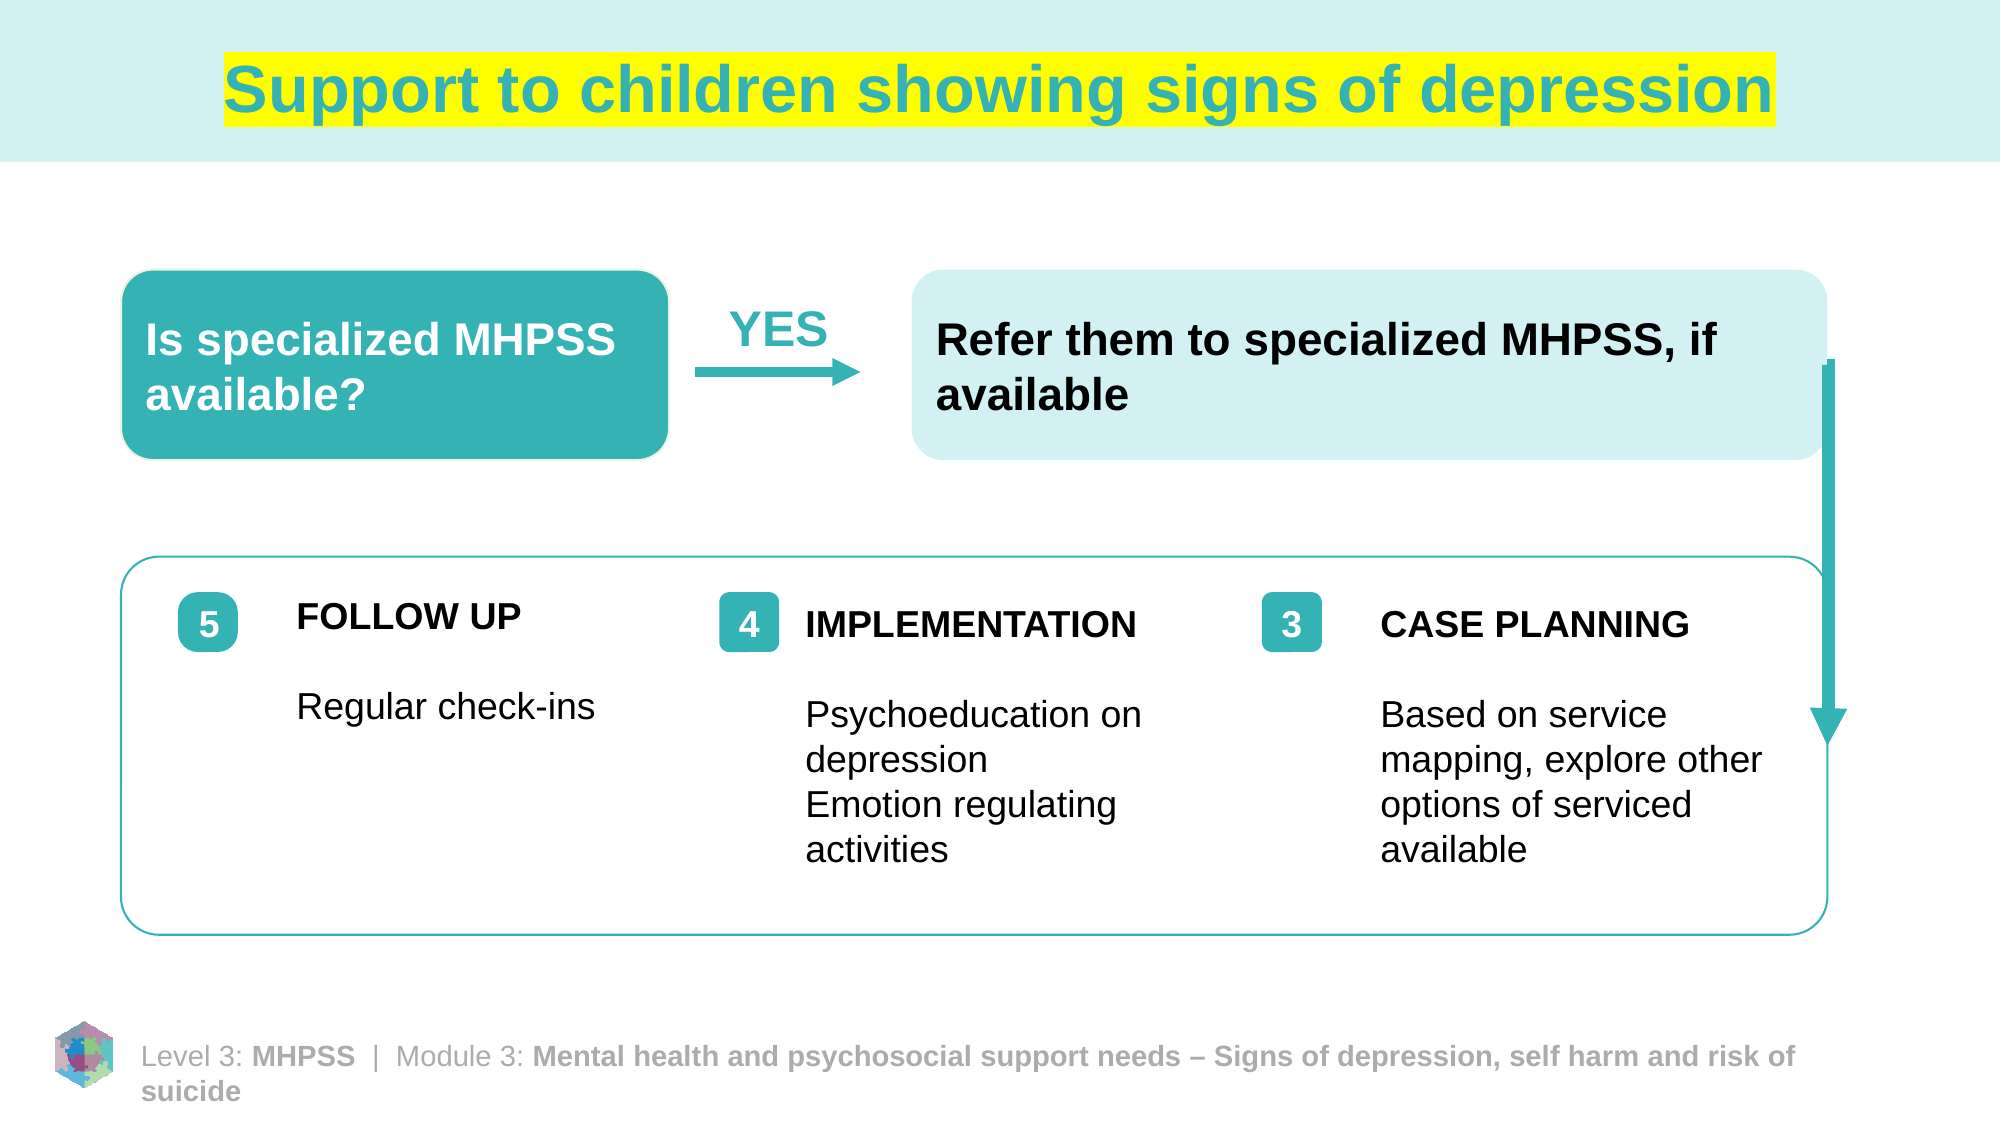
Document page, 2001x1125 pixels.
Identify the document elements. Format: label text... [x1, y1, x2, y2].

text_box Is specialized MHPSS available? [121, 269, 670, 461]
picture [55, 1021, 113, 1088]
text_box [120, 556, 1828, 935]
text_box YES [713, 289, 912, 364]
text_box 5 [177, 592, 238, 653]
title Support to children showing signs of depression [137, 19, 1863, 163]
text_box 4 [719, 592, 780, 653]
text_box 3 [1261, 592, 1322, 653]
text_box Refer them to specialized MHPSS, if available [911, 269, 1828, 461]
